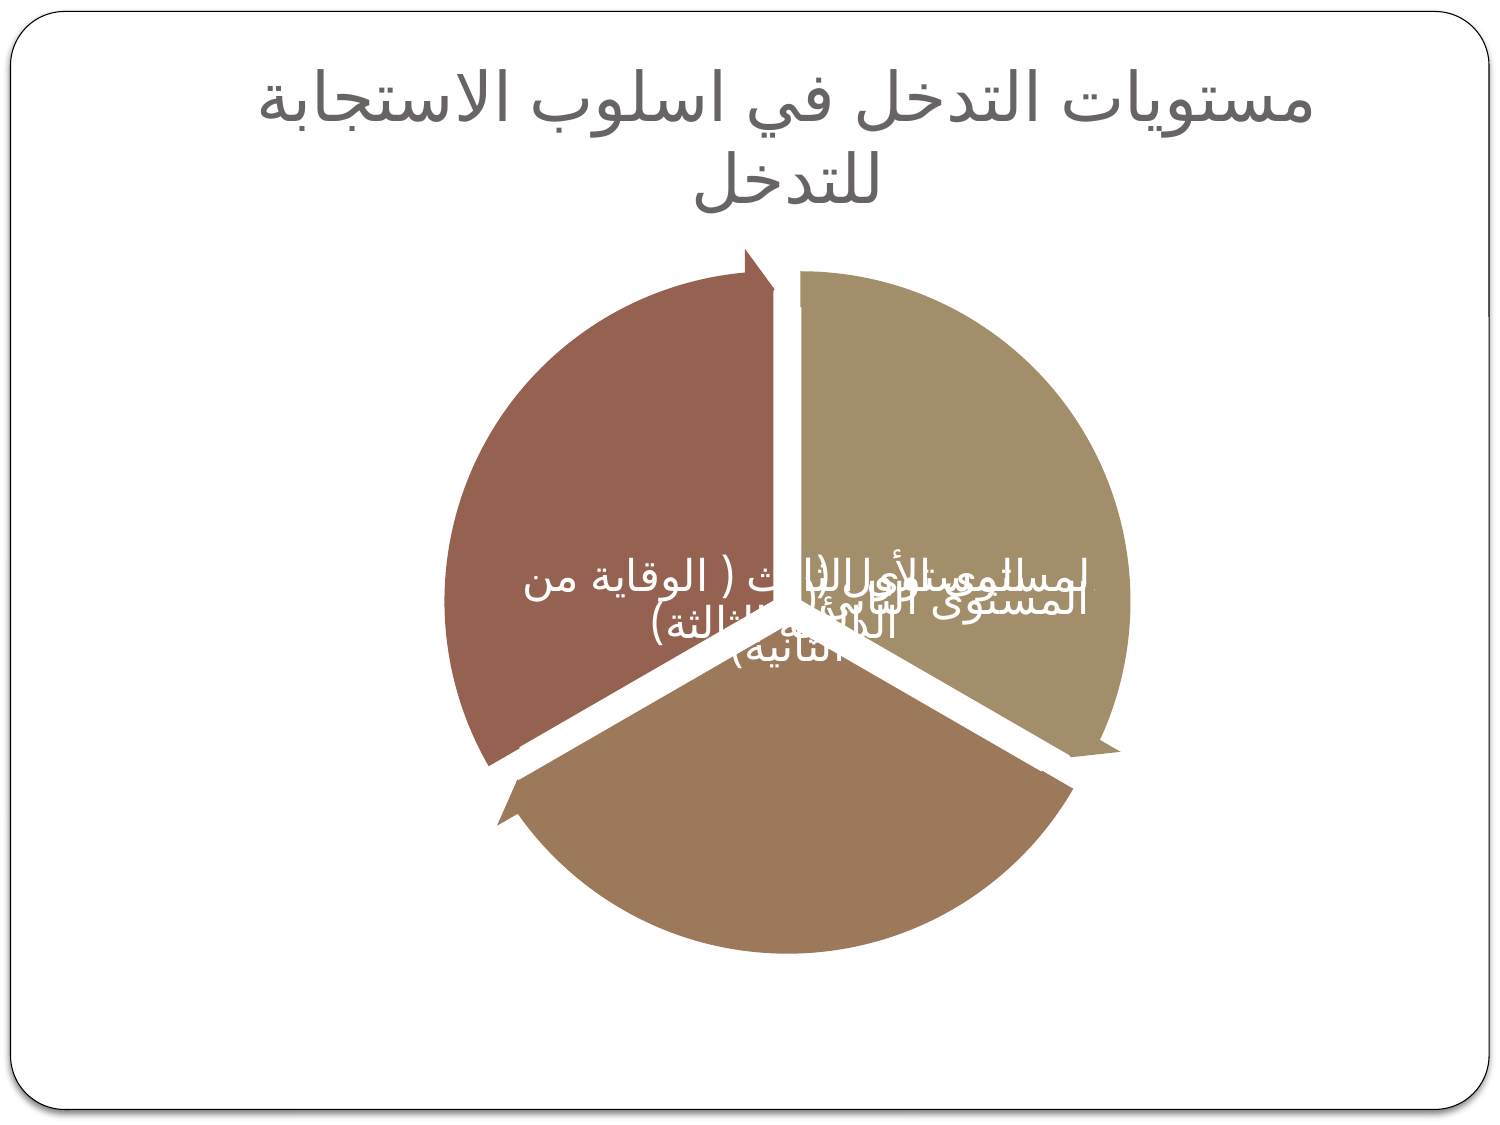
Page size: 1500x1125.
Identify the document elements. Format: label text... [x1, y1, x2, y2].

title مستويات التدخل في اسلوب الاستجابة للتدخل [150, 45, 1425, 233]
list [149, 237, 1426, 988]
